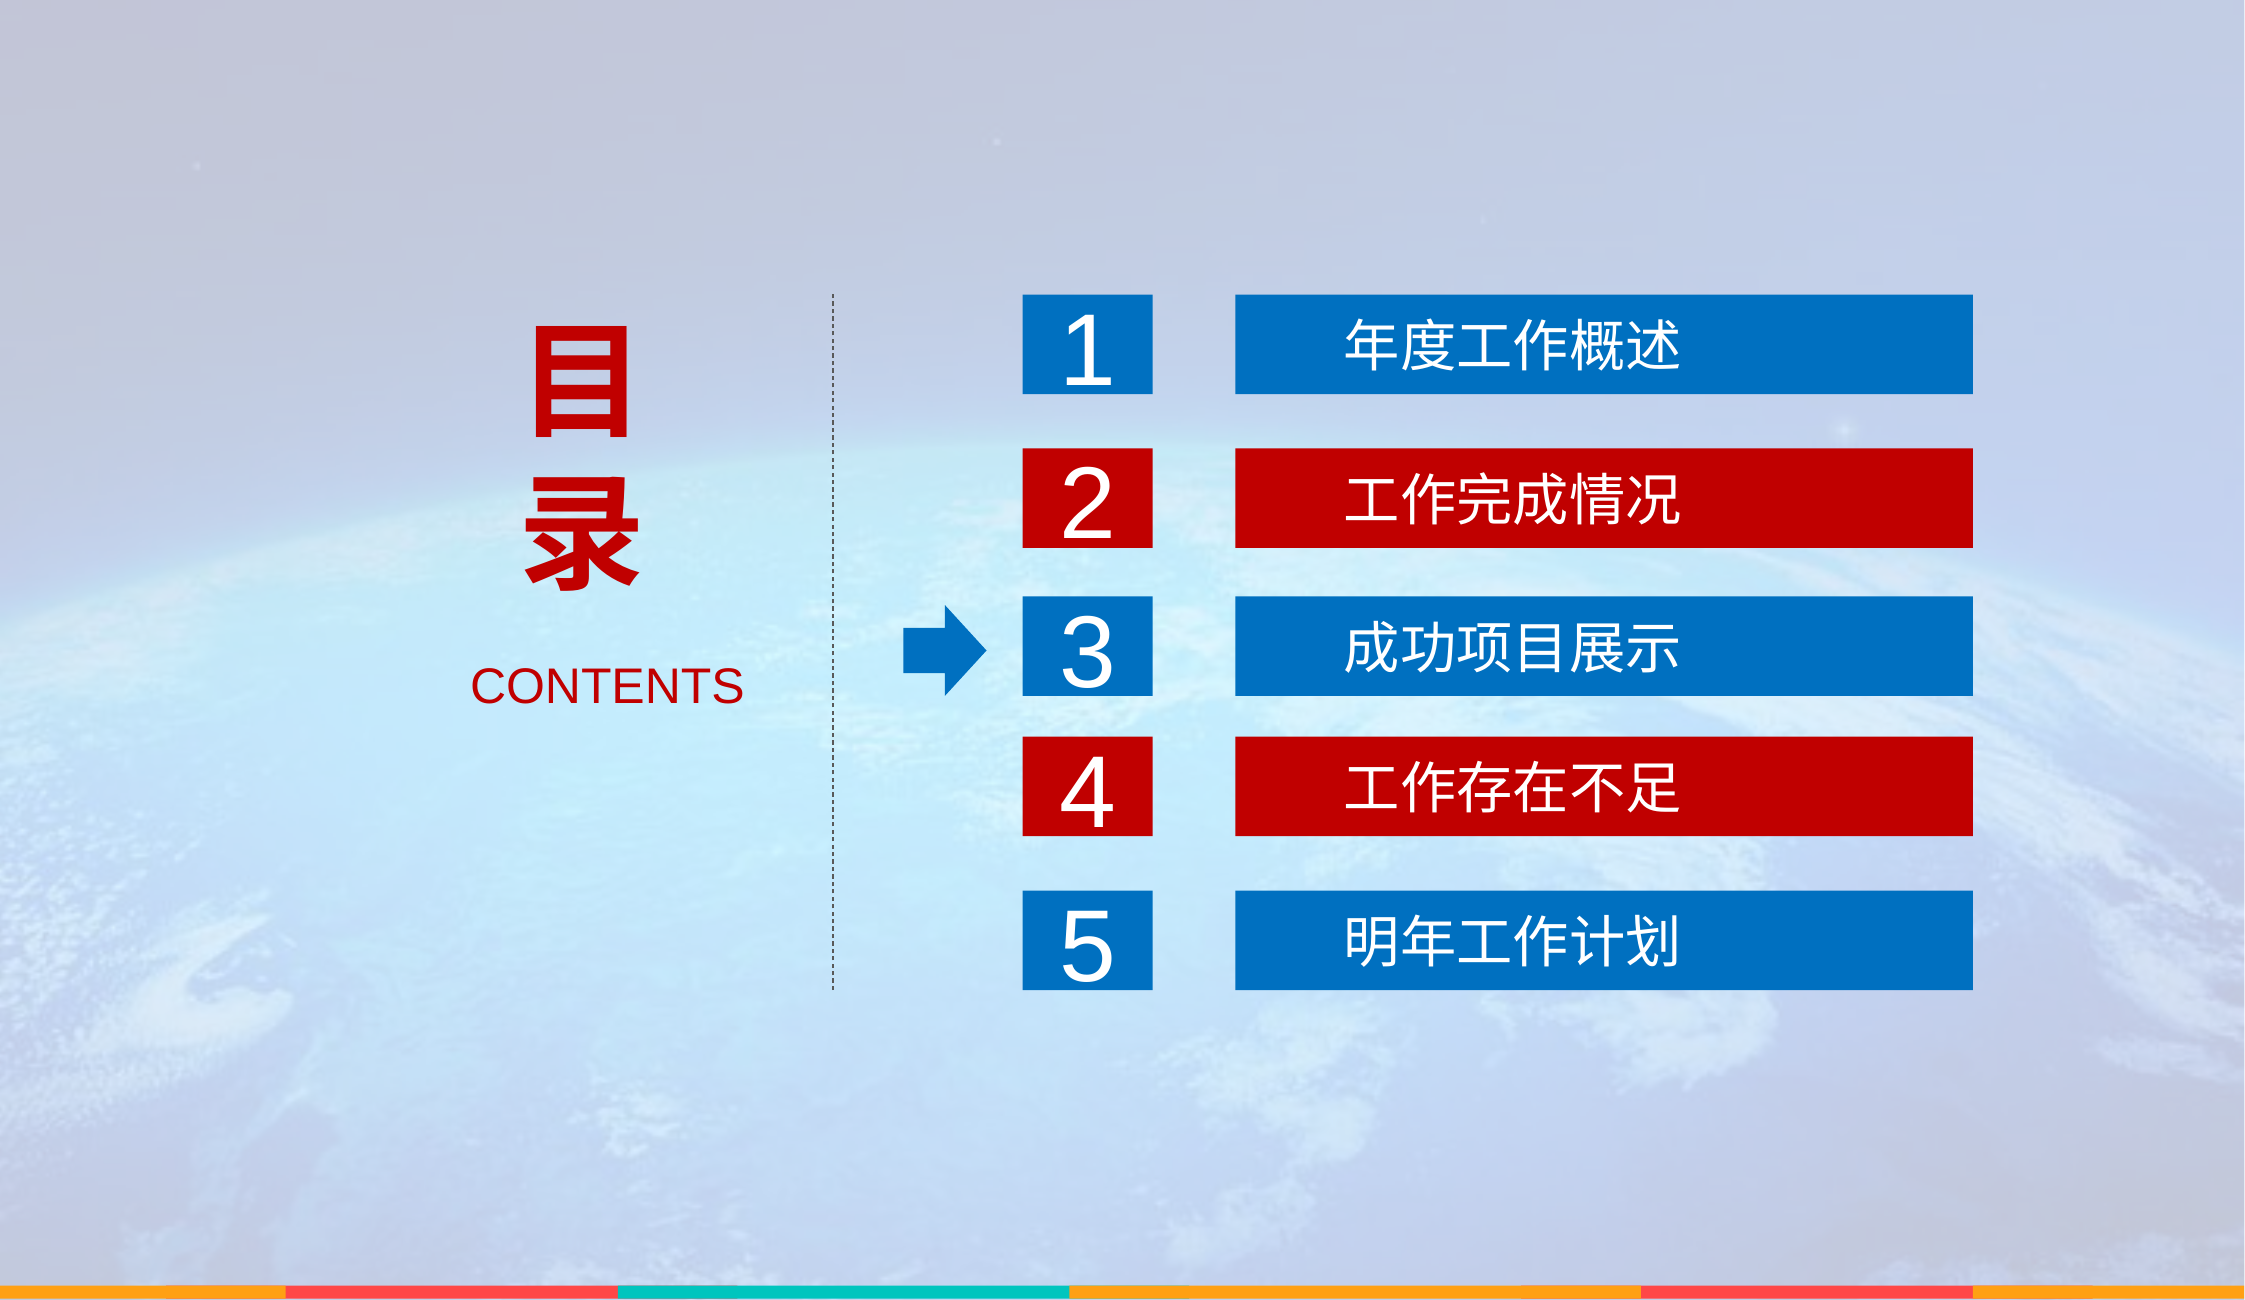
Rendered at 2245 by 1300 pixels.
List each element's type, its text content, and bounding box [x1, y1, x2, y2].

text_box [0, 1284, 287, 1300]
text_box [287, 1284, 617, 1300]
text_box CONTENTS [453, 644, 775, 782]
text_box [1022, 890, 1973, 991]
text_box [1972, 1284, 2245, 1300]
text_box [617, 1284, 1068, 1300]
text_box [1022, 736, 1973, 837]
text_box [1642, 1284, 1972, 1300]
text_box 目 录 [501, 292, 794, 614]
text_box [1022, 294, 1973, 395]
text_box [1068, 1284, 1642, 1300]
text_box [902, 602, 988, 699]
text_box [1022, 448, 1973, 548]
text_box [1022, 596, 1973, 696]
